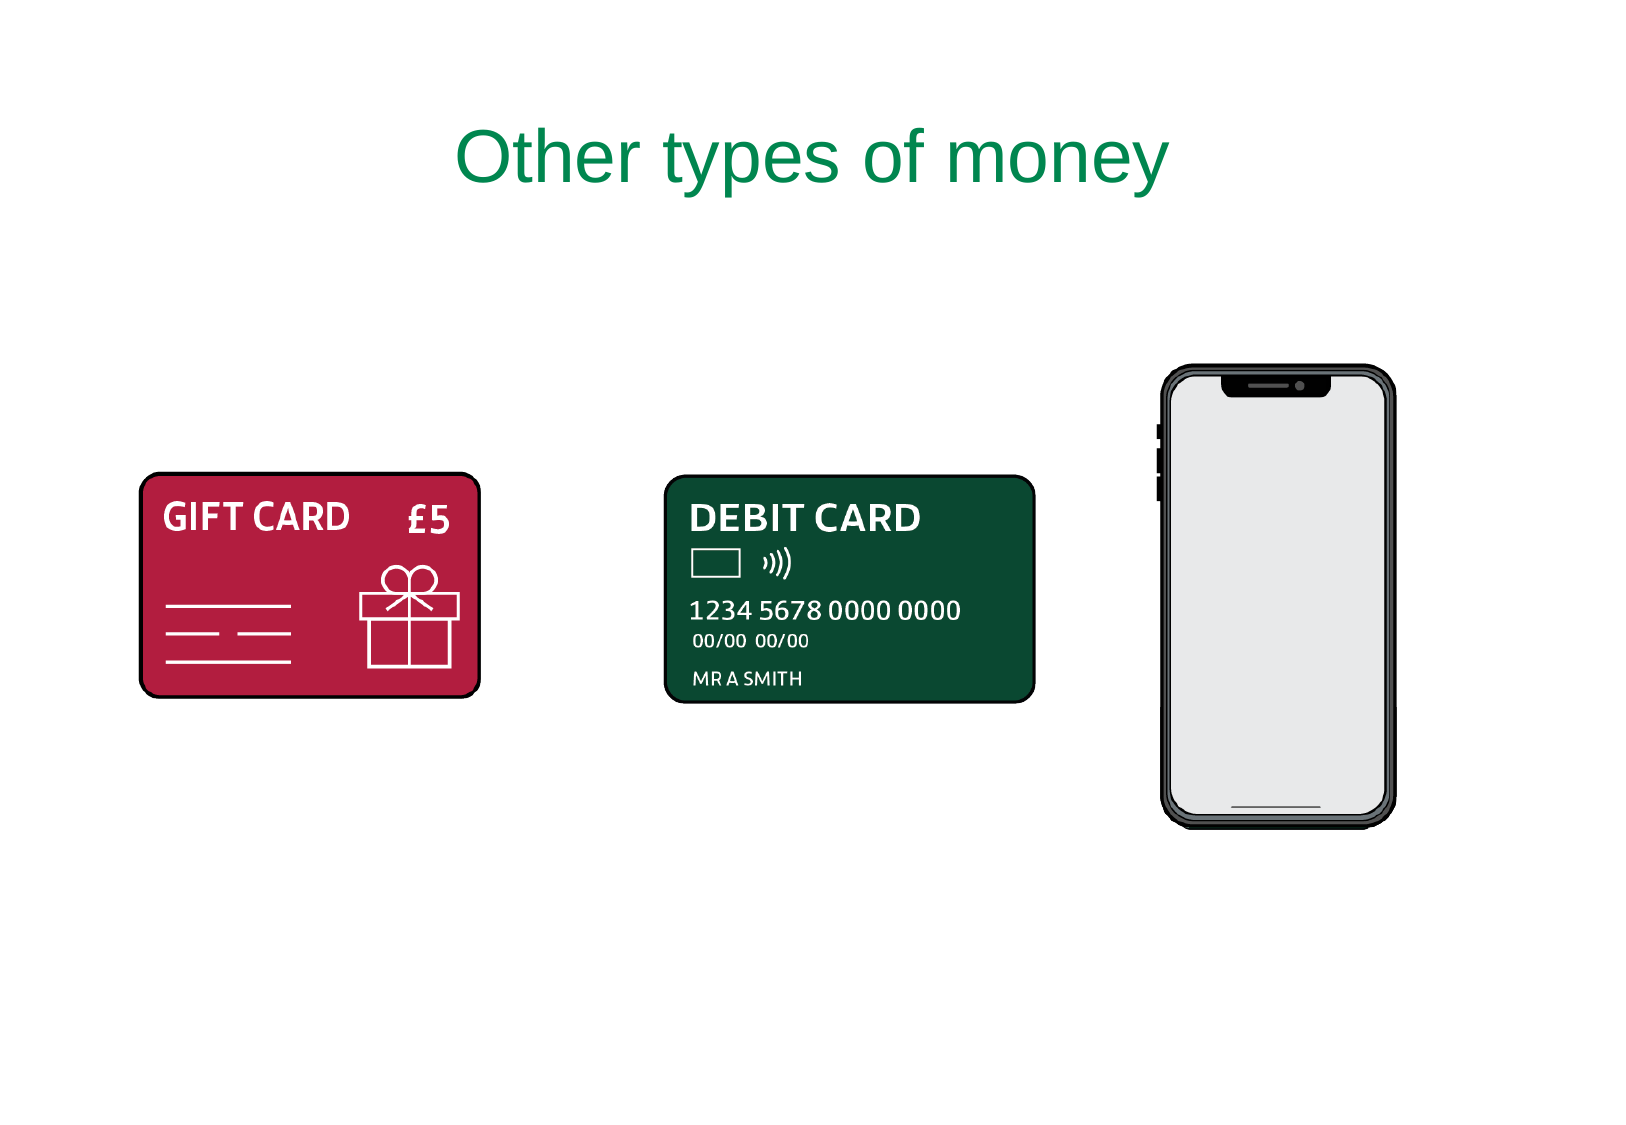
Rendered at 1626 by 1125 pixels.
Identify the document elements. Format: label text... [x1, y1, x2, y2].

title Other types of money [0, 118, 1625, 298]
picture [138, 471, 481, 699]
picture [662, 474, 1036, 705]
picture [1156, 362, 1398, 830]
